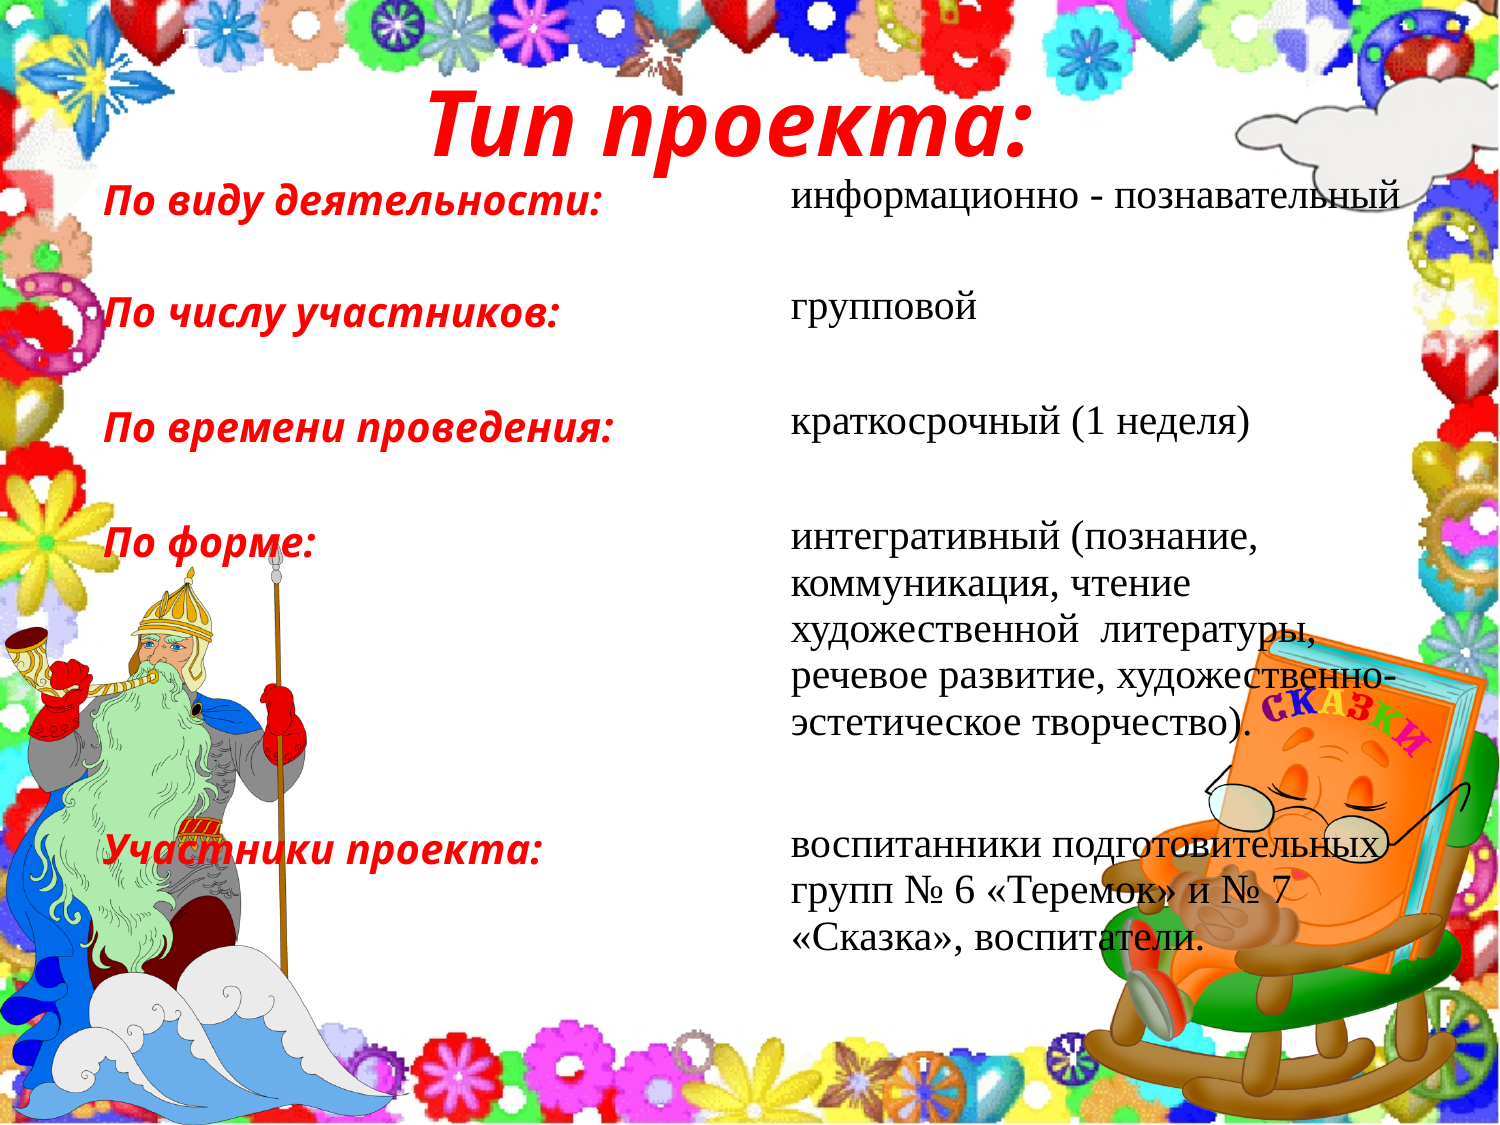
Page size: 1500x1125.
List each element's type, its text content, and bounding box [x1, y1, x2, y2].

table_cell воспитанники подготовительных групп № 6 «Теремок» и № 7 «Сказка», воспитатели. [776, 813, 1464, 978]
table_header По виду деятельности: [88, 164, 312, 275]
table_cell интегративный (познание, коммуникация, чтение художественной литературы, речевое развитие, художественно-эстетическое творчество). [776, 505, 1464, 813]
table_cell По форме: [88, 505, 776, 813]
table_cell Участники проекта: [88, 813, 776, 978]
text_box т [167, 2, 1385, 62]
table_cell По числу участников: [88, 275, 776, 390]
table_cell краткосрочный (1 неделя) [776, 390, 1464, 505]
table_cell групповой [776, 275, 1464, 390]
text_box Тип проекта: [312, 57, 1134, 293]
table_cell По времени проведения: [88, 390, 776, 505]
table_header информационно - познавательный [1134, 164, 1464, 275]
picture [0, 0, 1500, 1125]
